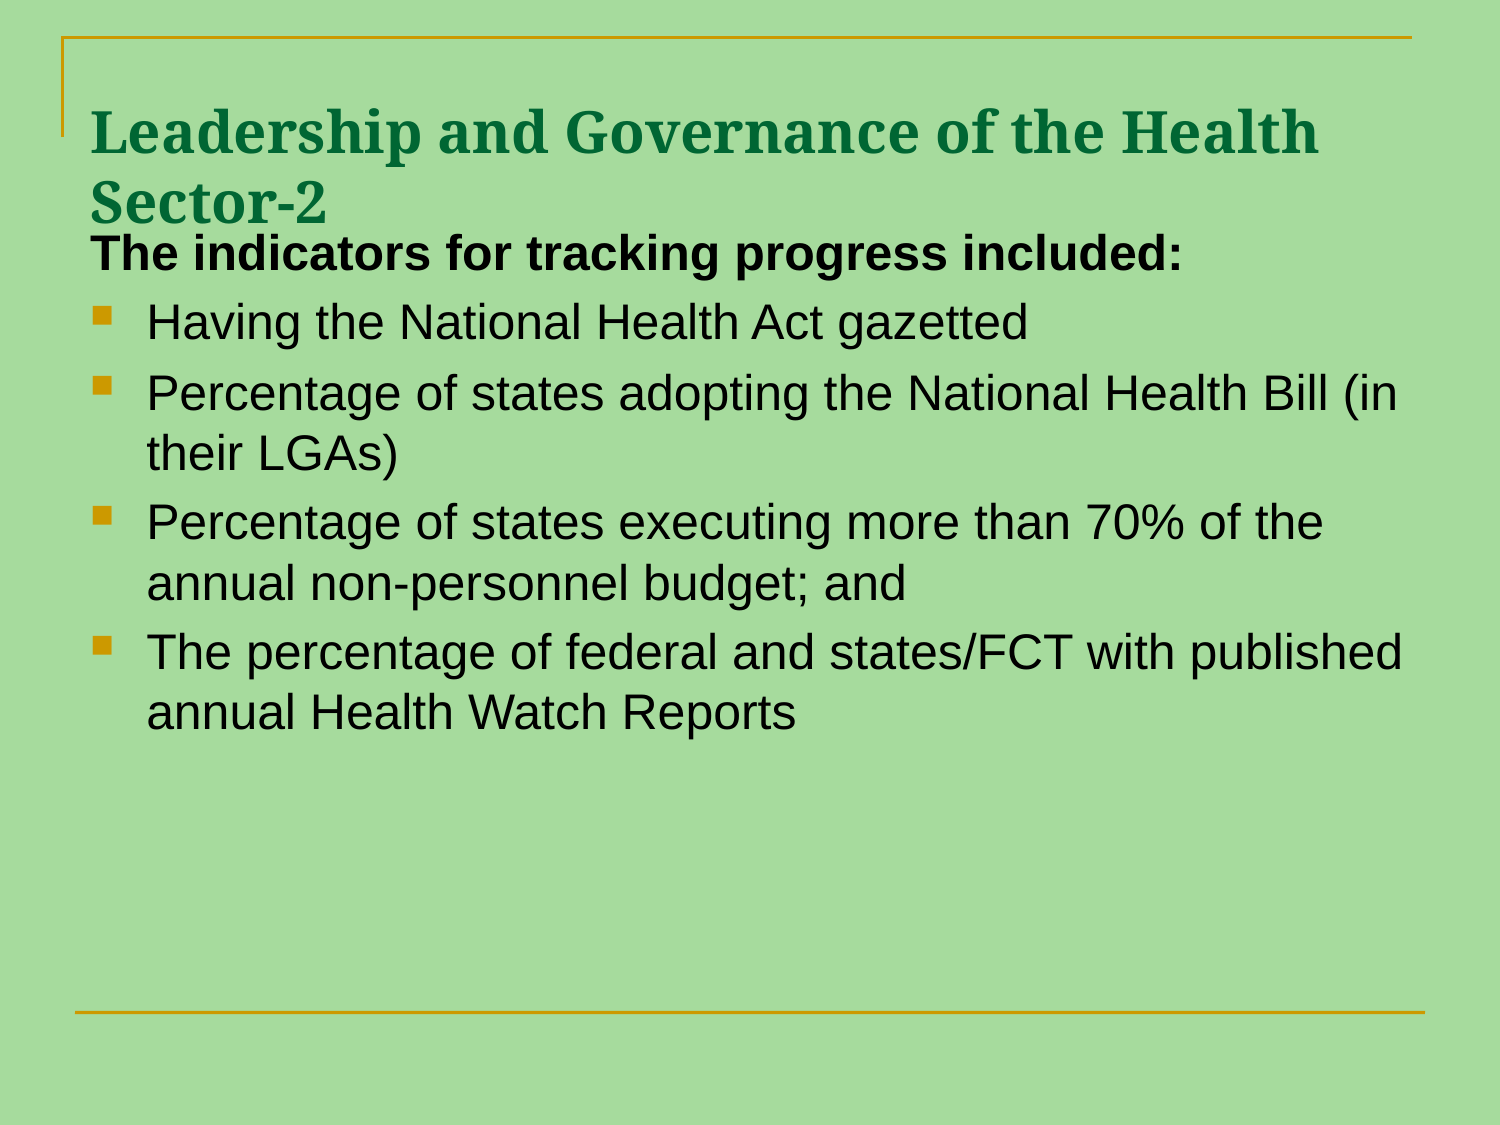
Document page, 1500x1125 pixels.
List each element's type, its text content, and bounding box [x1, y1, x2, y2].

list The indicators for tracking progress included: Having the National Health Act gazetted Percentage of states adopting the National Health Bill (in their LGAs) Percentage of states executing more than 70% of the annual non-personnel budget; and The percentage of federal and states/FCT with published annual Health Watch Reports [75, 212, 1425, 1006]
title Leadership and Governance of the Health Sector-2 [75, 87, 1425, 212]
